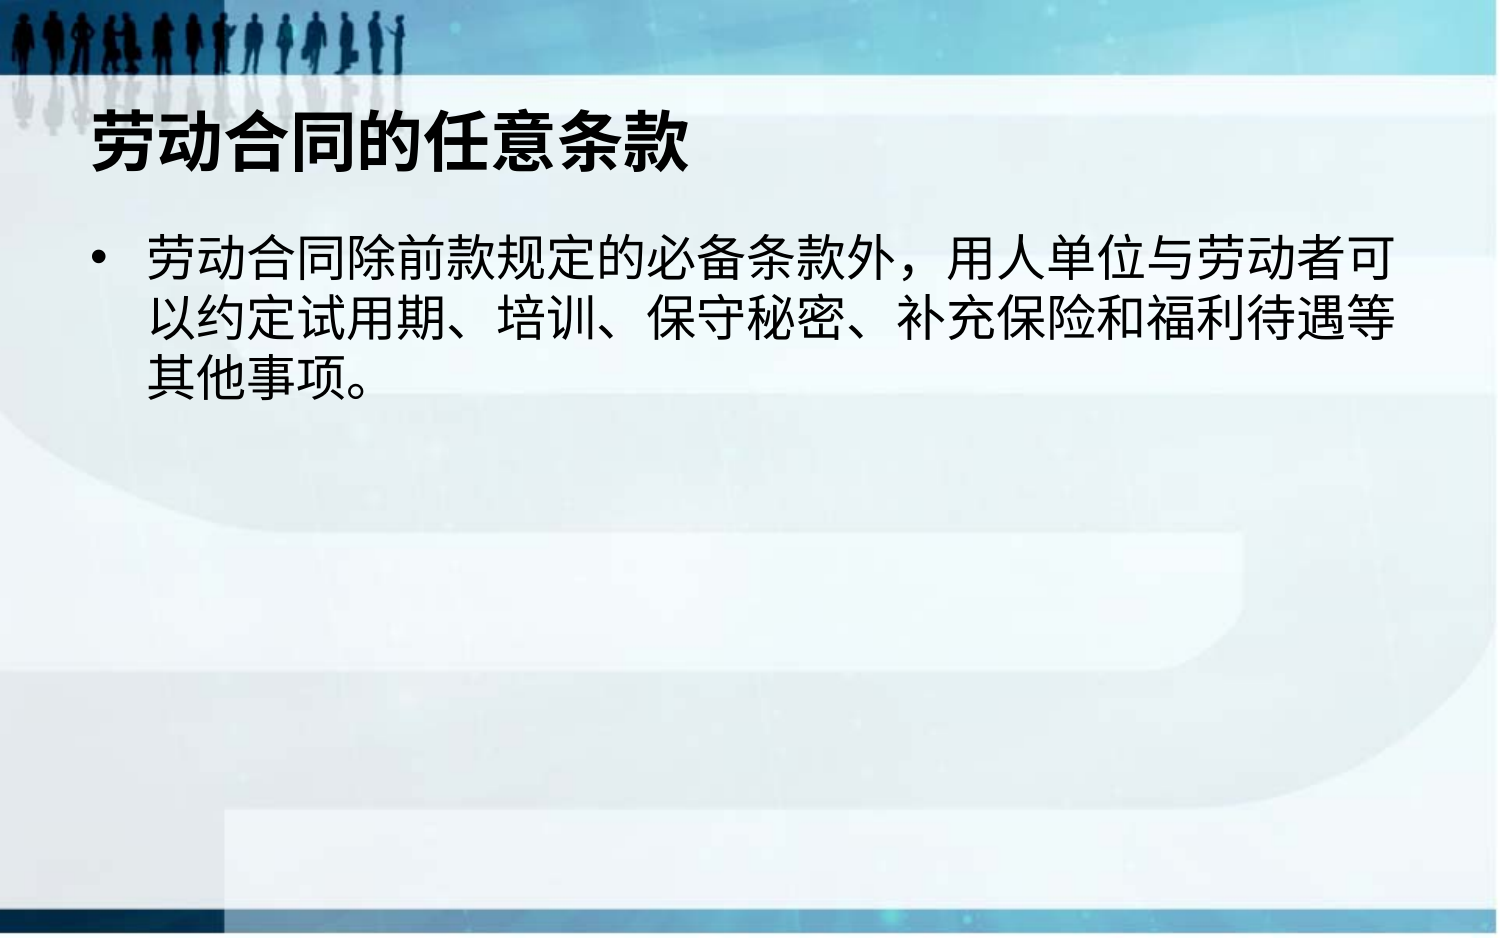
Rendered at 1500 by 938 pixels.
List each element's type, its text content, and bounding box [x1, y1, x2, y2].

list 劳动合同除前款规定的必备条款外，用人单位与劳动者可以约定试用期、培训、保守秘密、补充保险和福利待遇等其他事项。 [74, 218, 1426, 838]
picture [0, 0, 1500, 938]
title 劳动合同的任意条款 [74, 70, 1426, 210]
